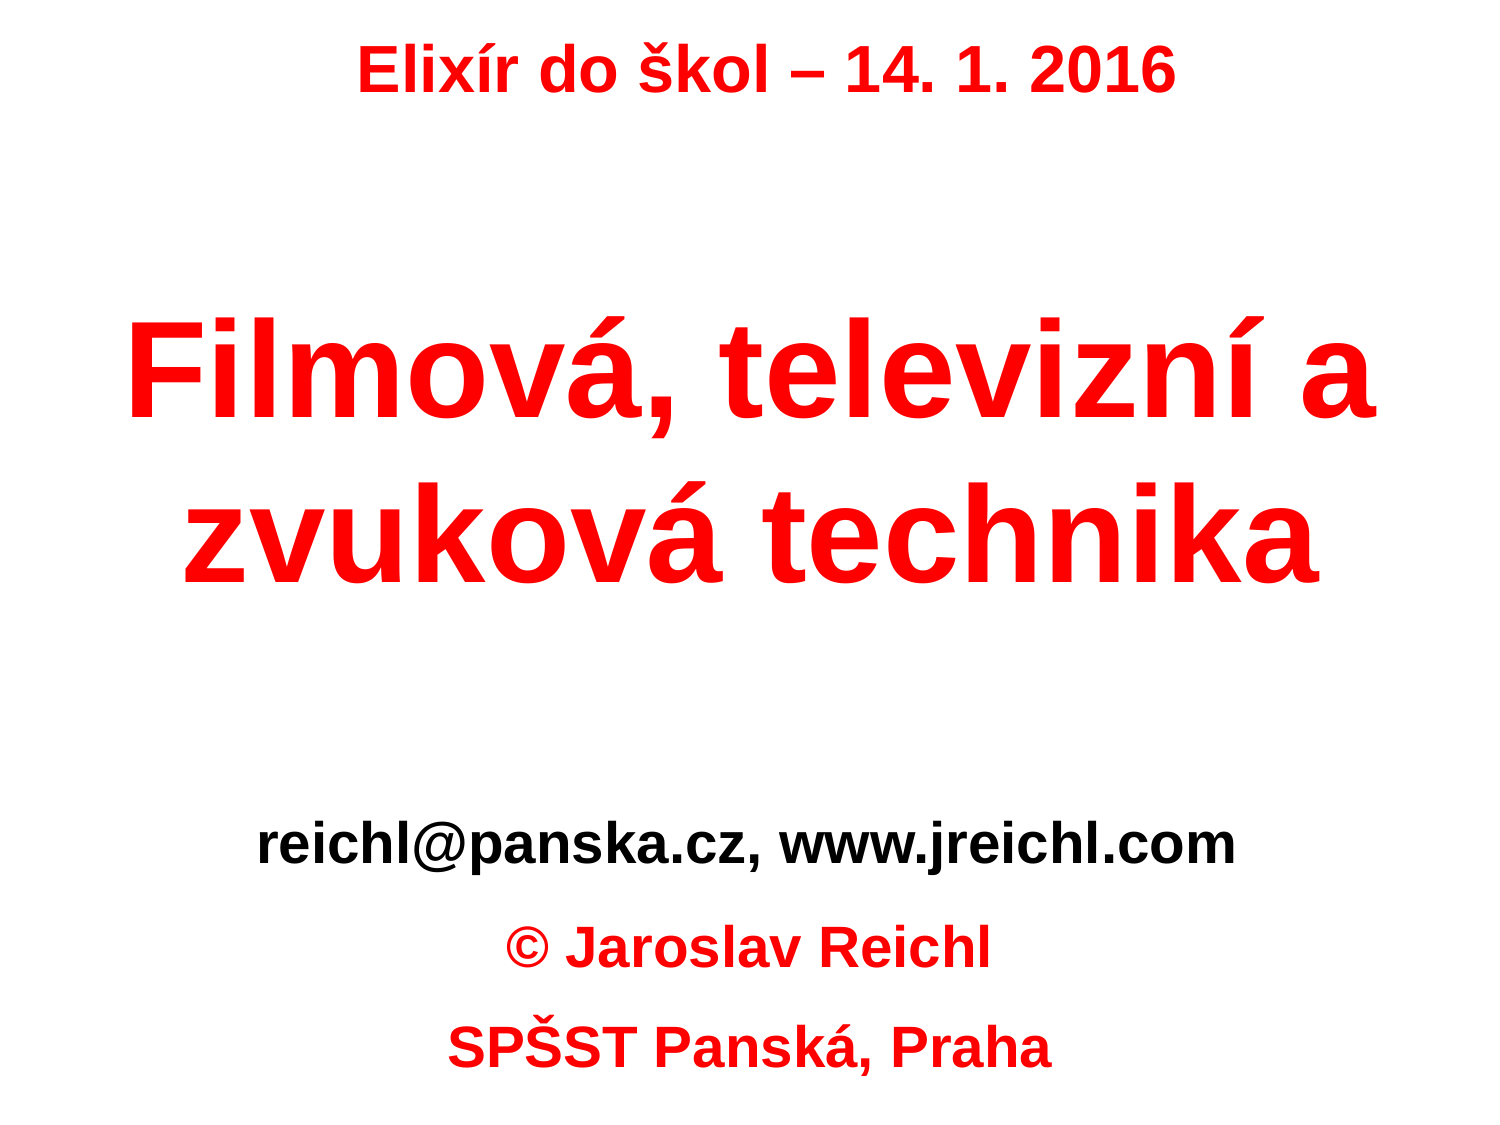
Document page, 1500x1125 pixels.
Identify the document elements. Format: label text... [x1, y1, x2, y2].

text_box © Jaroslav Reichl SPŠST Panská, Praha [29, 902, 1471, 1086]
text_box Filmová, televizní a zvuková technika [53, 273, 1447, 618]
text_box reichl@panska.cz, www.jreichl.com [23, 798, 1471, 883]
text_box Elixír do škol – 14. 1. 2016 [64, 18, 1471, 114]
